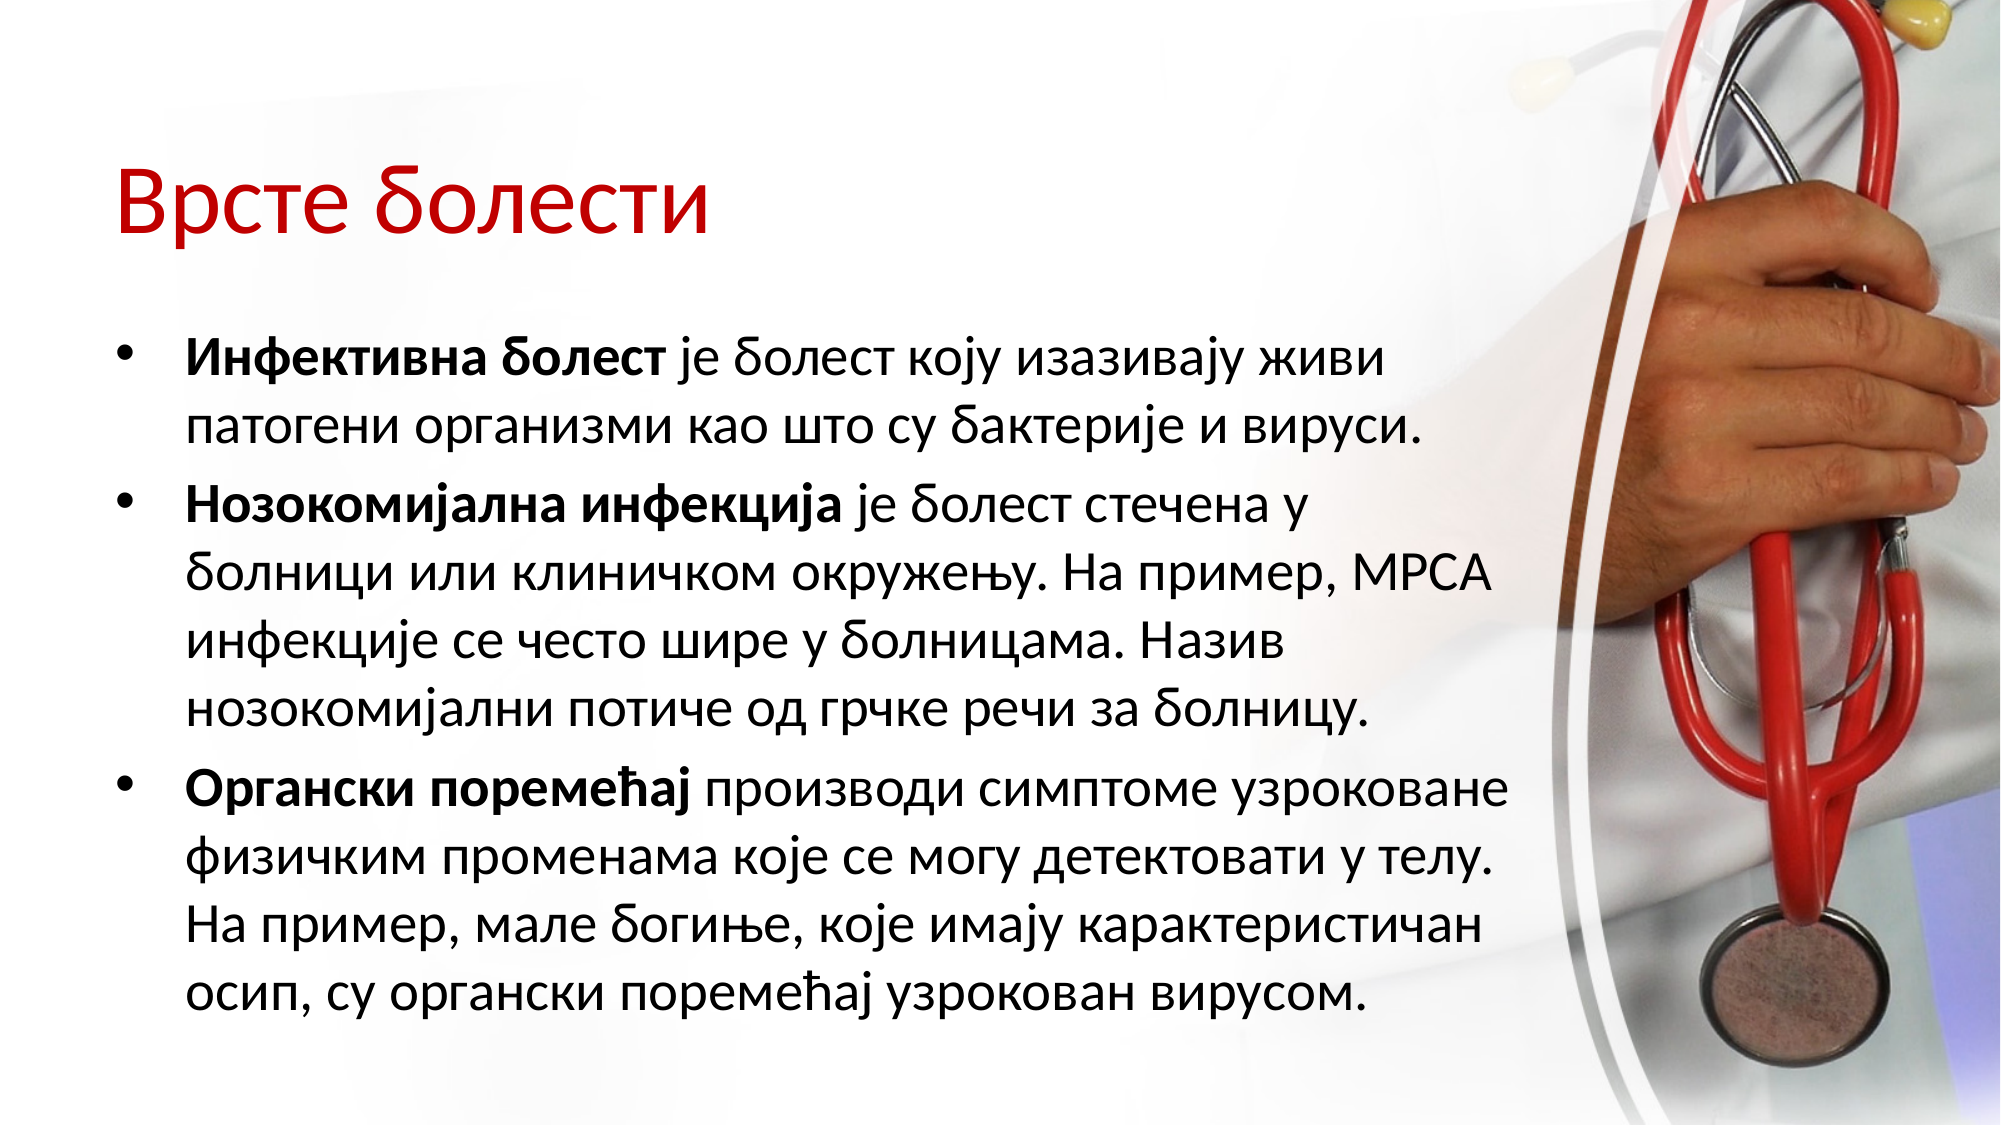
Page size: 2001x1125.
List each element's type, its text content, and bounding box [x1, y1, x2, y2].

list Инфективна болест је болест коју изазивају живи патогени организми као што су бактерије и вируси. Нозокомијална инфекција је болест стечена у болници или клиничком окружењу. На пример, МРСА инфекције се често шире у болницама. Назив нозокомијални потиче од грчке речи за болницу. Органски поремећај производи симптоме узроковане физичким променама које се могу детектовати у телу. На пример, мале богиње, које имају карактеристичан осип, су органски поремећај узрокован вирусом. [100, 310, 1537, 1095]
picture [0, 0, 2001, 1125]
title Врсте болести [99, 110, 1540, 278]
